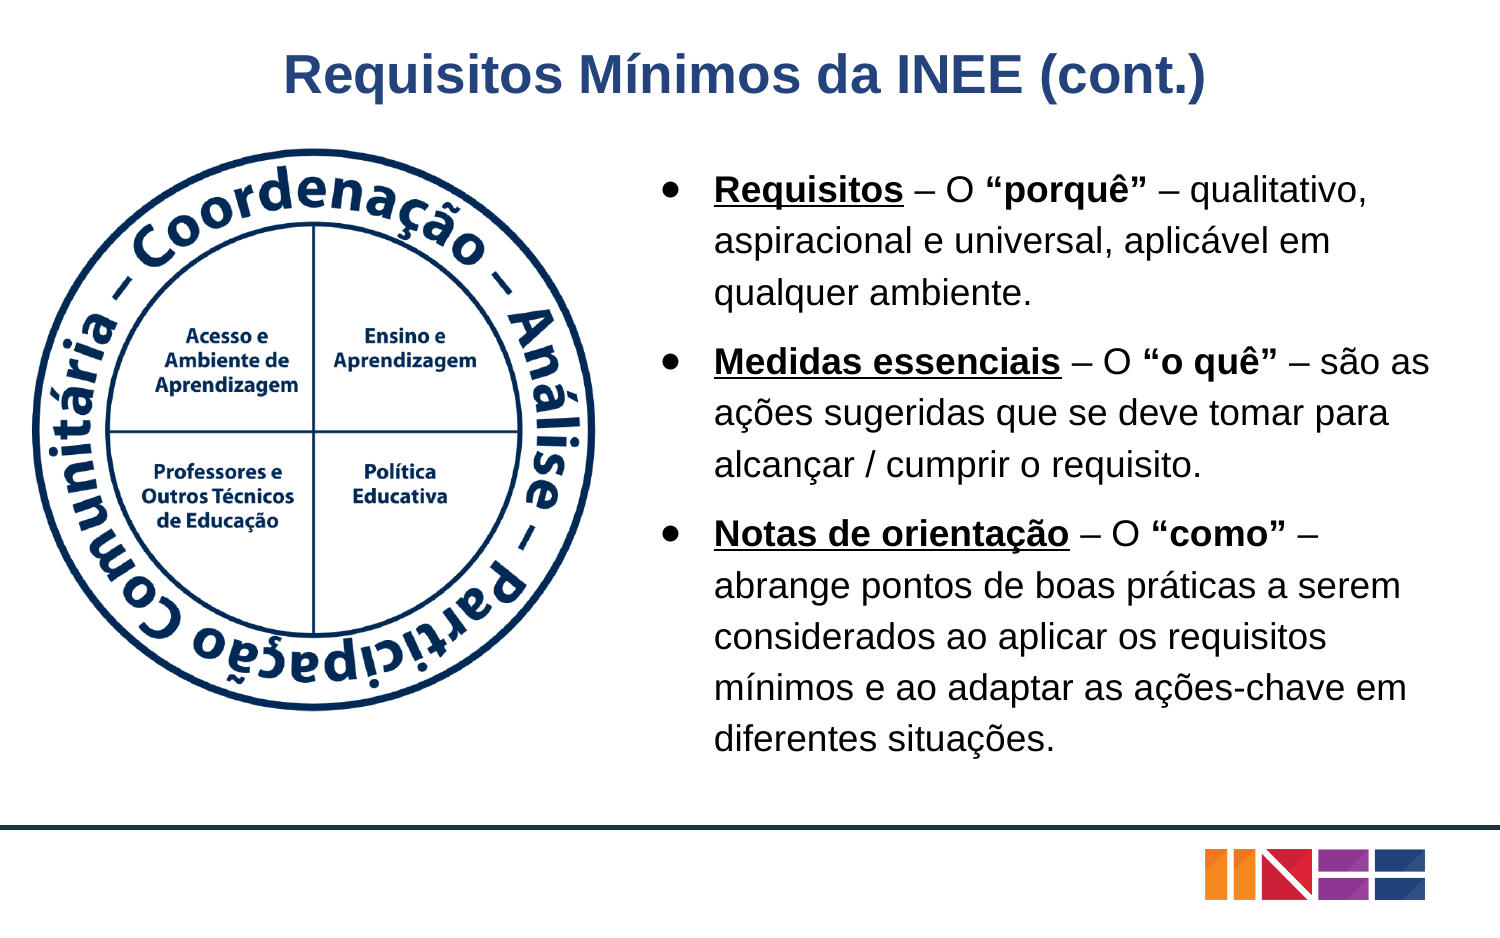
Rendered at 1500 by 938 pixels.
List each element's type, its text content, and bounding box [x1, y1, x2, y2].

title Requisitos Mínimos da INEE (cont.) [23, 23, 1468, 121]
list Requisitos – O “porquê” – qualitativo, aspiracional e universal, aplicável em qualquer ambiente. Medidas essenciais – O “o quê” – são as ações sugeridas que se deve tomar para alcançar / cumprir o requisito. Notas de orientação – O “como” – abrange pontos de boas práticas a serem considerados ao aplicar os requisitos mínimos e ao adaptar as ações-chave em diferentes situações. [626, 143, 1479, 779]
picture [1205, 849, 1425, 900]
picture [24, 144, 602, 718]
